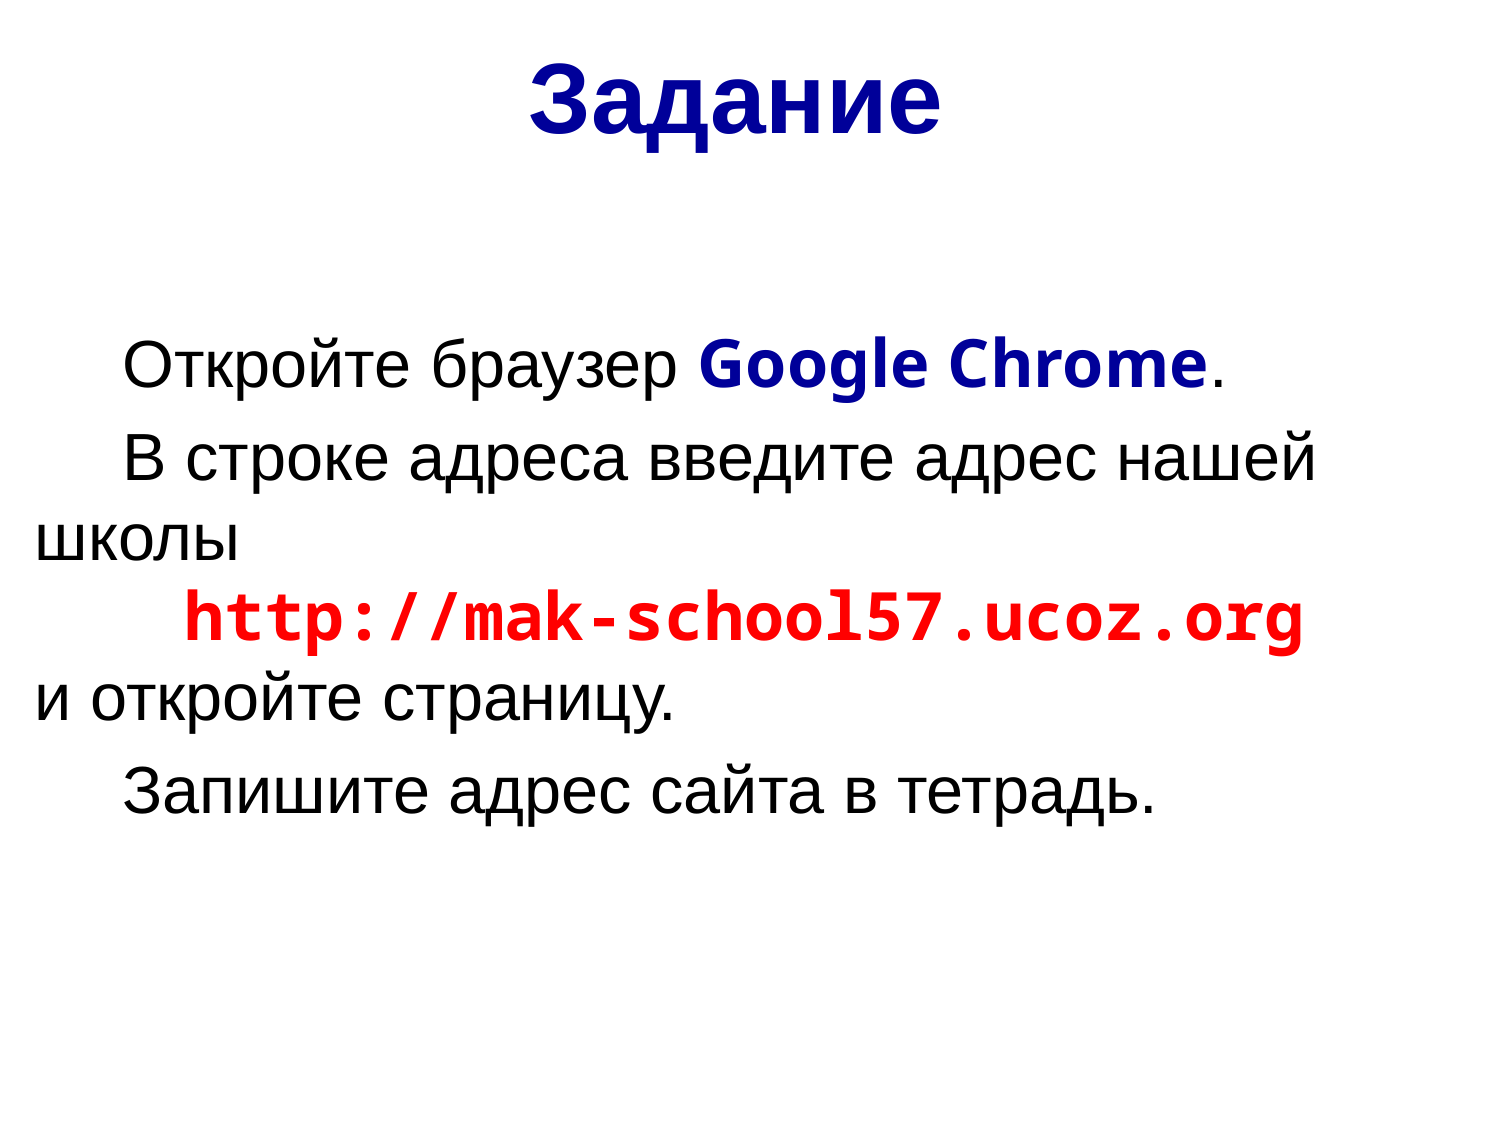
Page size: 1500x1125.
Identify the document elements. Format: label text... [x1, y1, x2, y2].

title Задание [0, 0, 1500, 188]
list Откройте браузер Google Chrome. В строке адреса введите адрес нашей школы http://mak-school57.ucoz.org и откройте страницу. Запишите адрес сайта в тетрадь. [19, 312, 1465, 1030]
